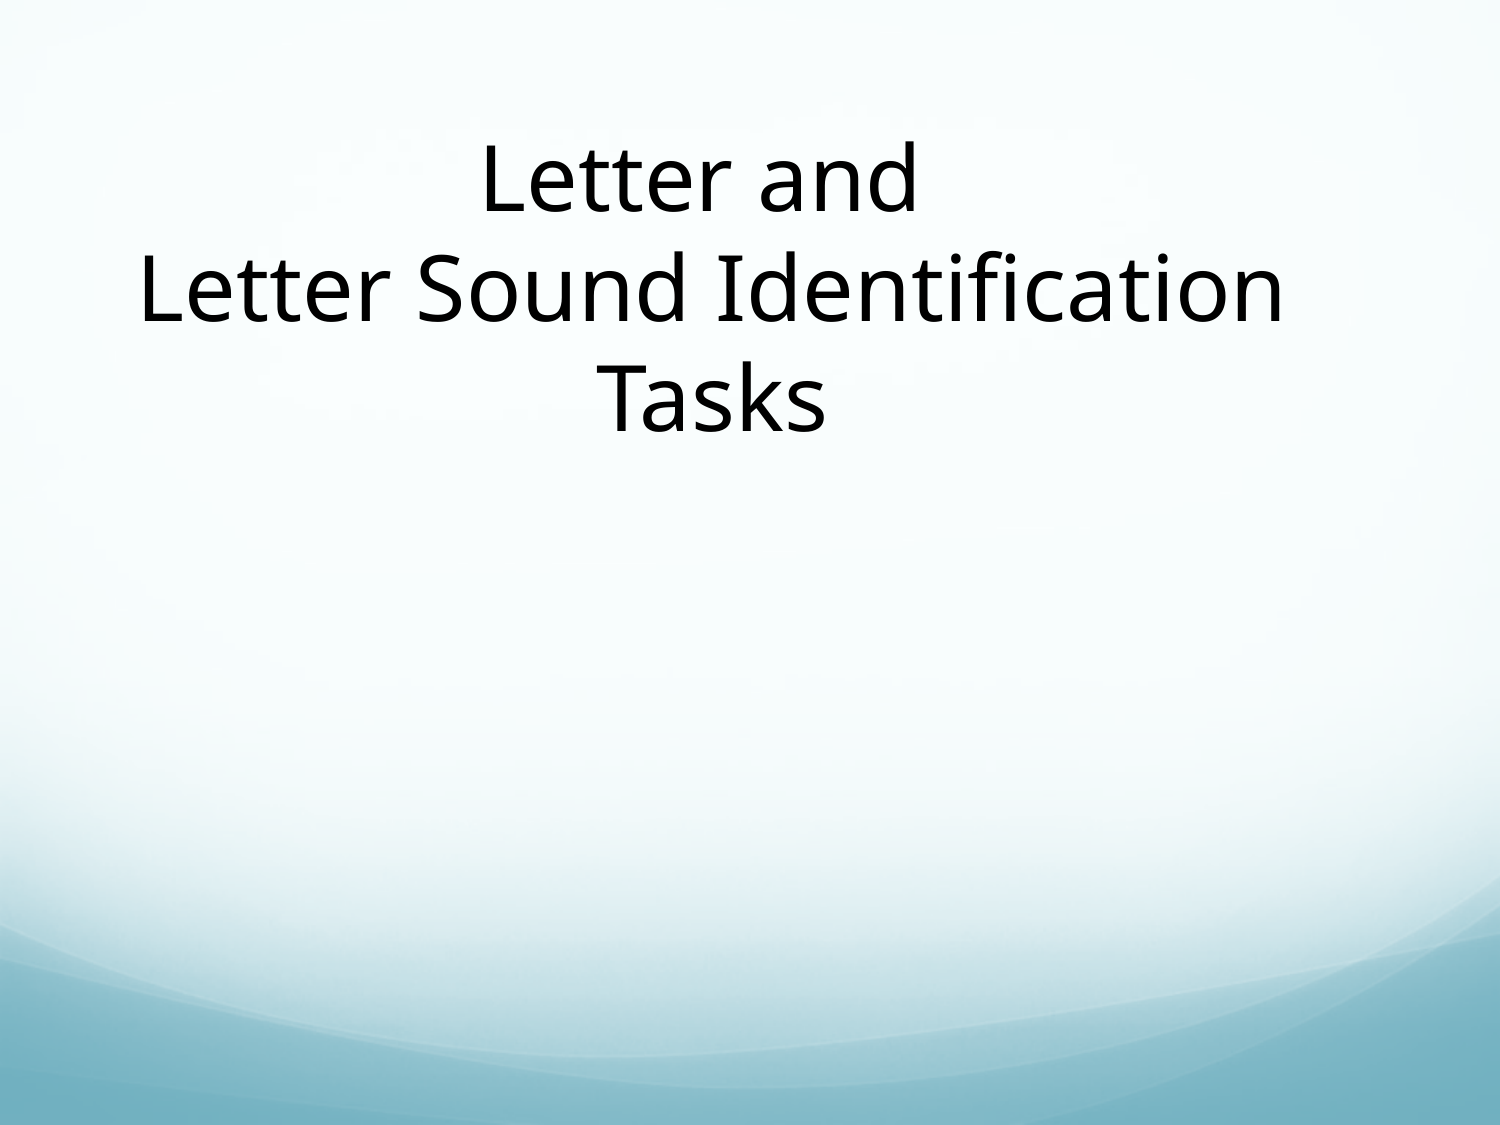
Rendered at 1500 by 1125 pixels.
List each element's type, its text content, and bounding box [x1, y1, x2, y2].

text_box Letter and Letter Sound Identification Tasks [99, 112, 1325, 458]
